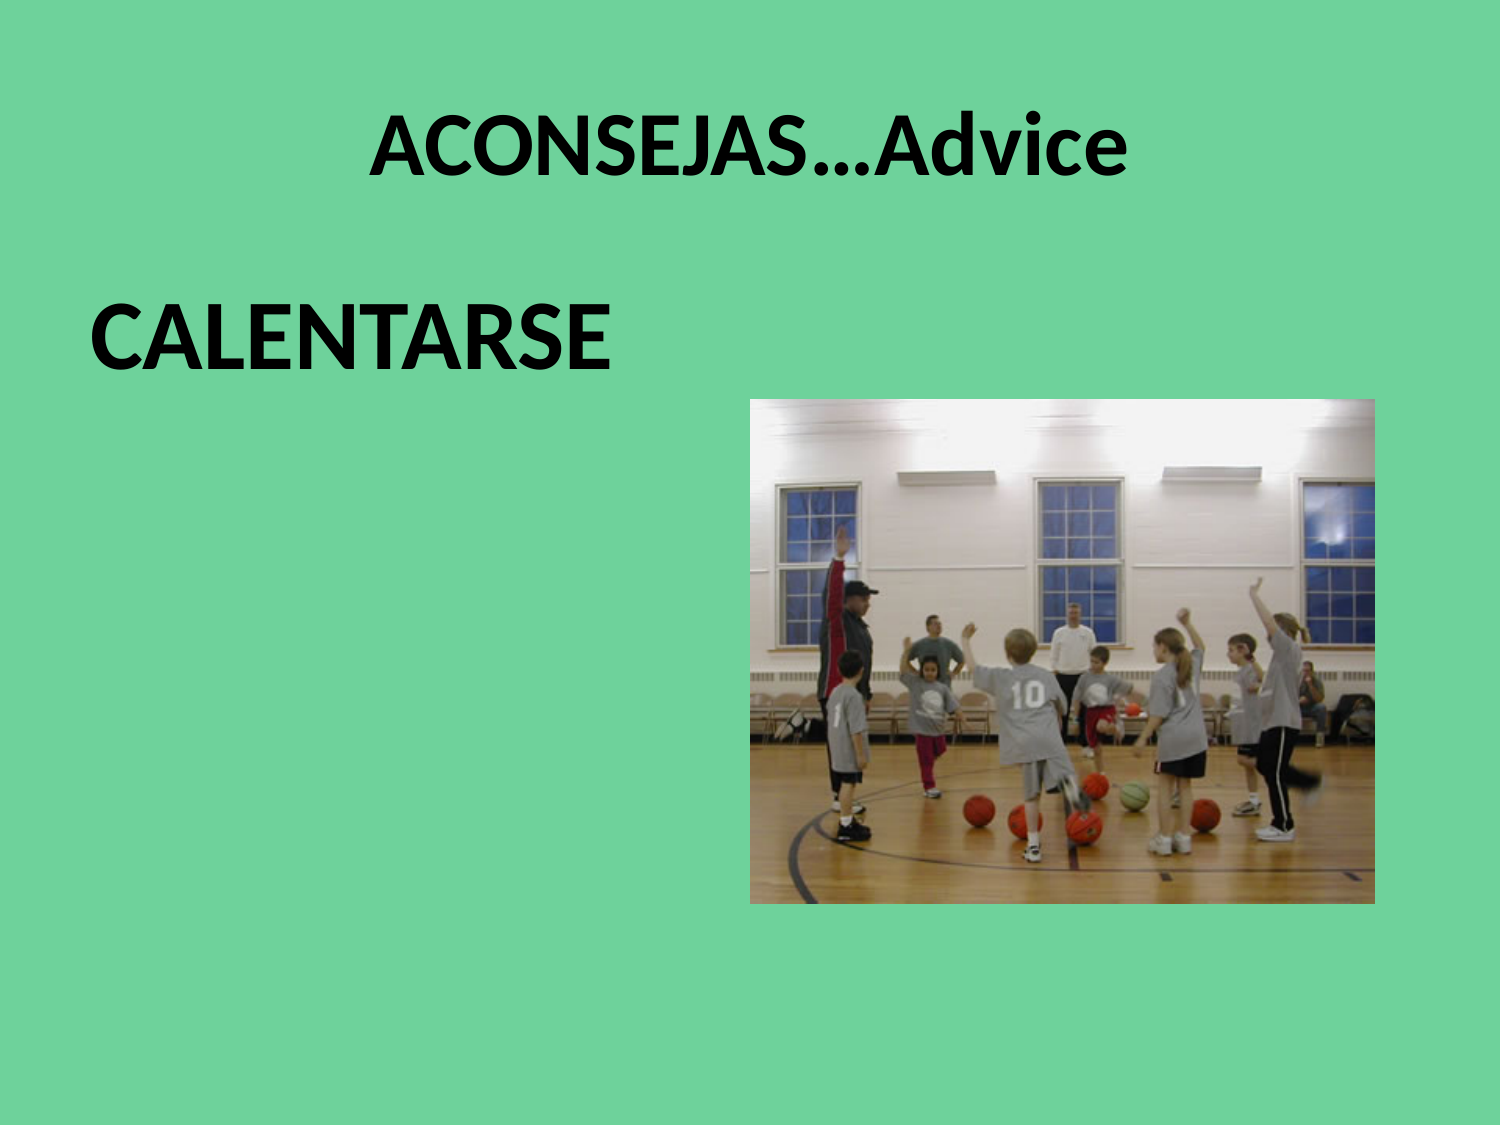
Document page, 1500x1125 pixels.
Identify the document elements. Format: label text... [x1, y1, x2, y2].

list CALENTARSE [75, 262, 738, 1005]
title ACONSEJAS…Advice [75, 45, 1425, 233]
picture [749, 399, 1376, 904]
